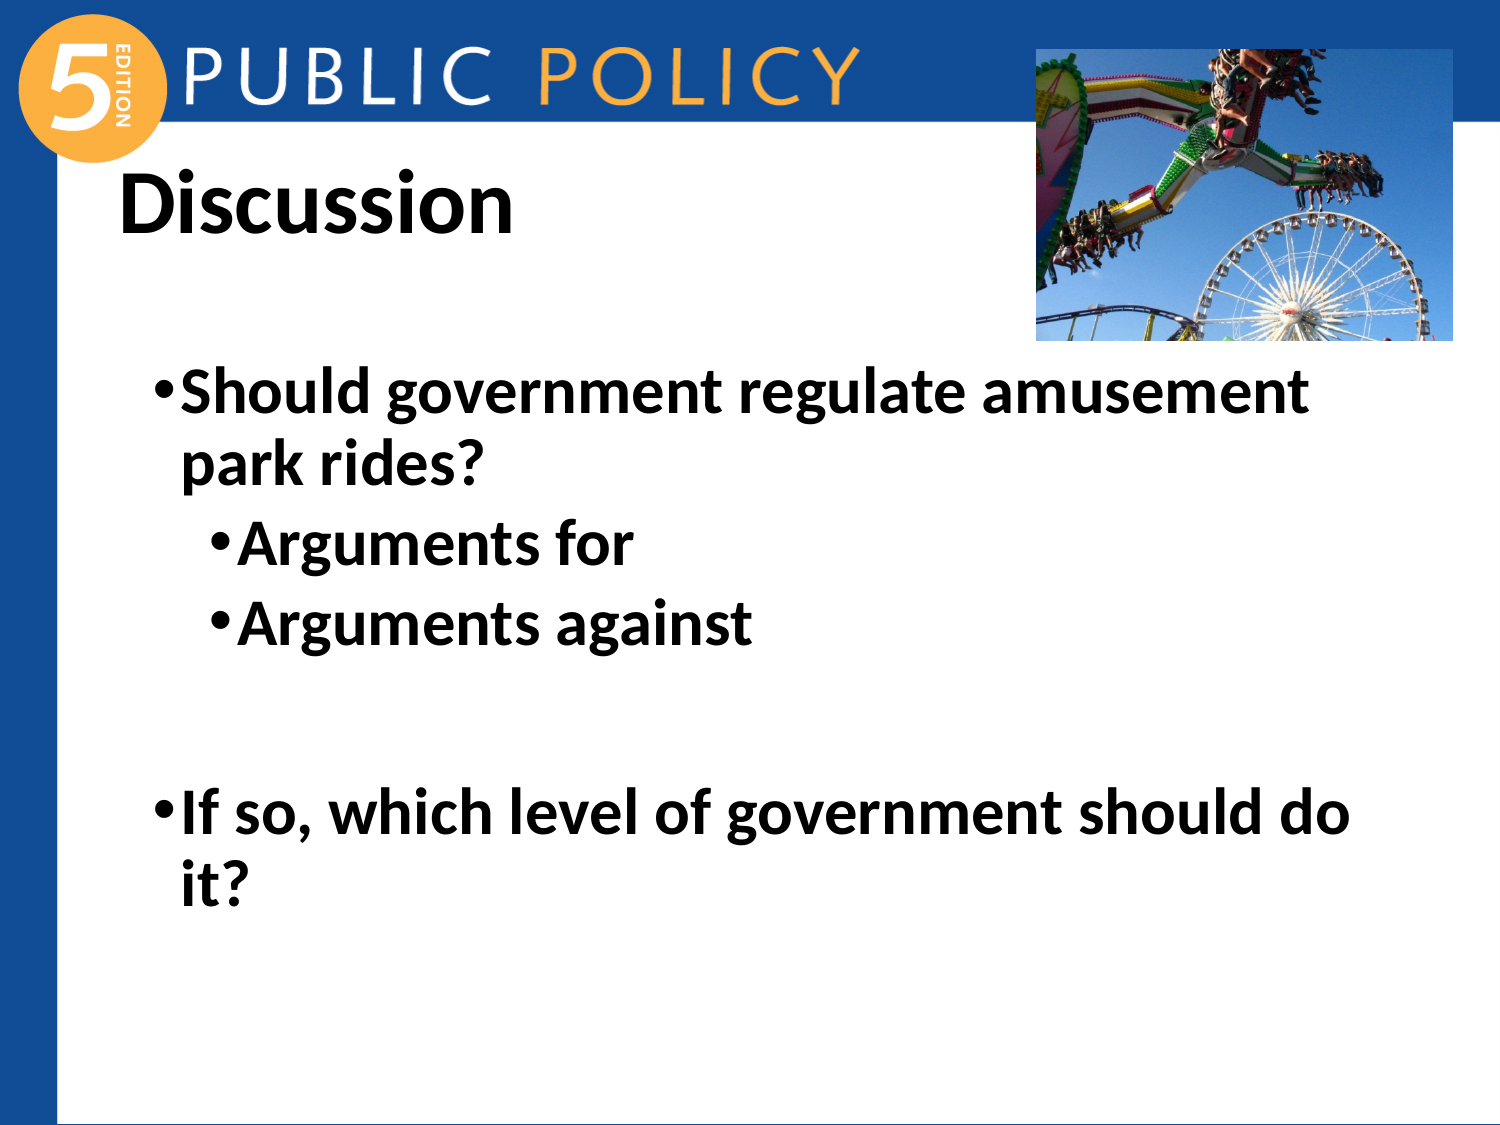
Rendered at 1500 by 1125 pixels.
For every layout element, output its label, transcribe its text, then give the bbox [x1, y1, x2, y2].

picture [0, 0, 1500, 1125]
list Should government regulate amusement park rides? Arguments for Arguments against If so, which level of government should do it? [137, 348, 1397, 1063]
title Discussion [103, 95, 1036, 313]
